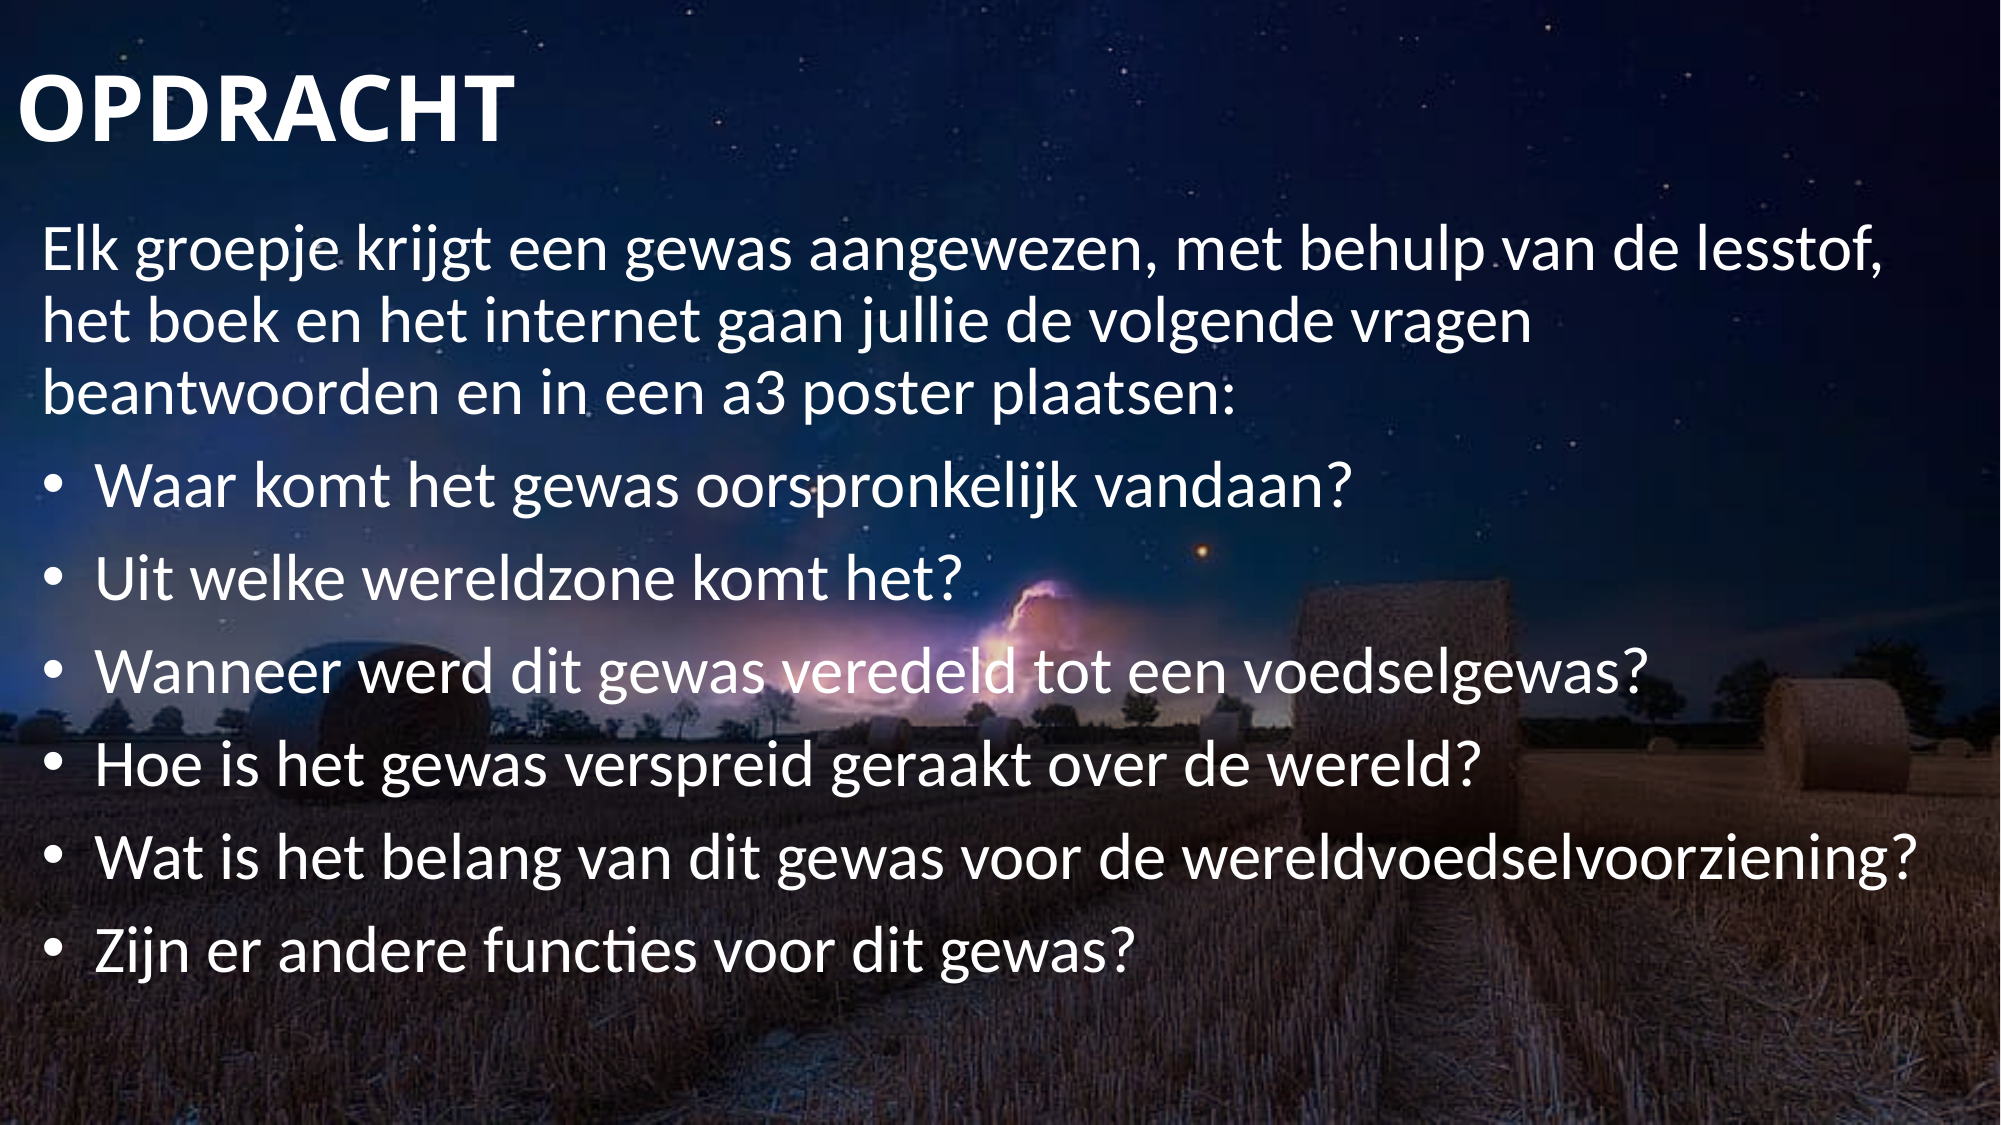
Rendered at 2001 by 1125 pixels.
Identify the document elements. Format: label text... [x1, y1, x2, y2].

list Elk groepje krijgt een gewas aangewezen, met behulp van de lesstof, het boek en het internet gaan jullie de volgende vragen beantwoorden en in een a3 poster plaatsen: Waar komt het gewas oorspronkelijk vandaan? Uit welke wereldzone komt het? Wanneer werd dit gewas veredeld tot een voedselgewas? Hoe is het gewas verspreid geraakt over de wereld? Wat is het belang van dit gewas voor de wereldvoedselvoorziening? Zijn er andere functies voor dit gewas? [26, 205, 1959, 1061]
title OPDRACHT [0, 3, 1725, 221]
picture [0, 0, 2001, 1125]
